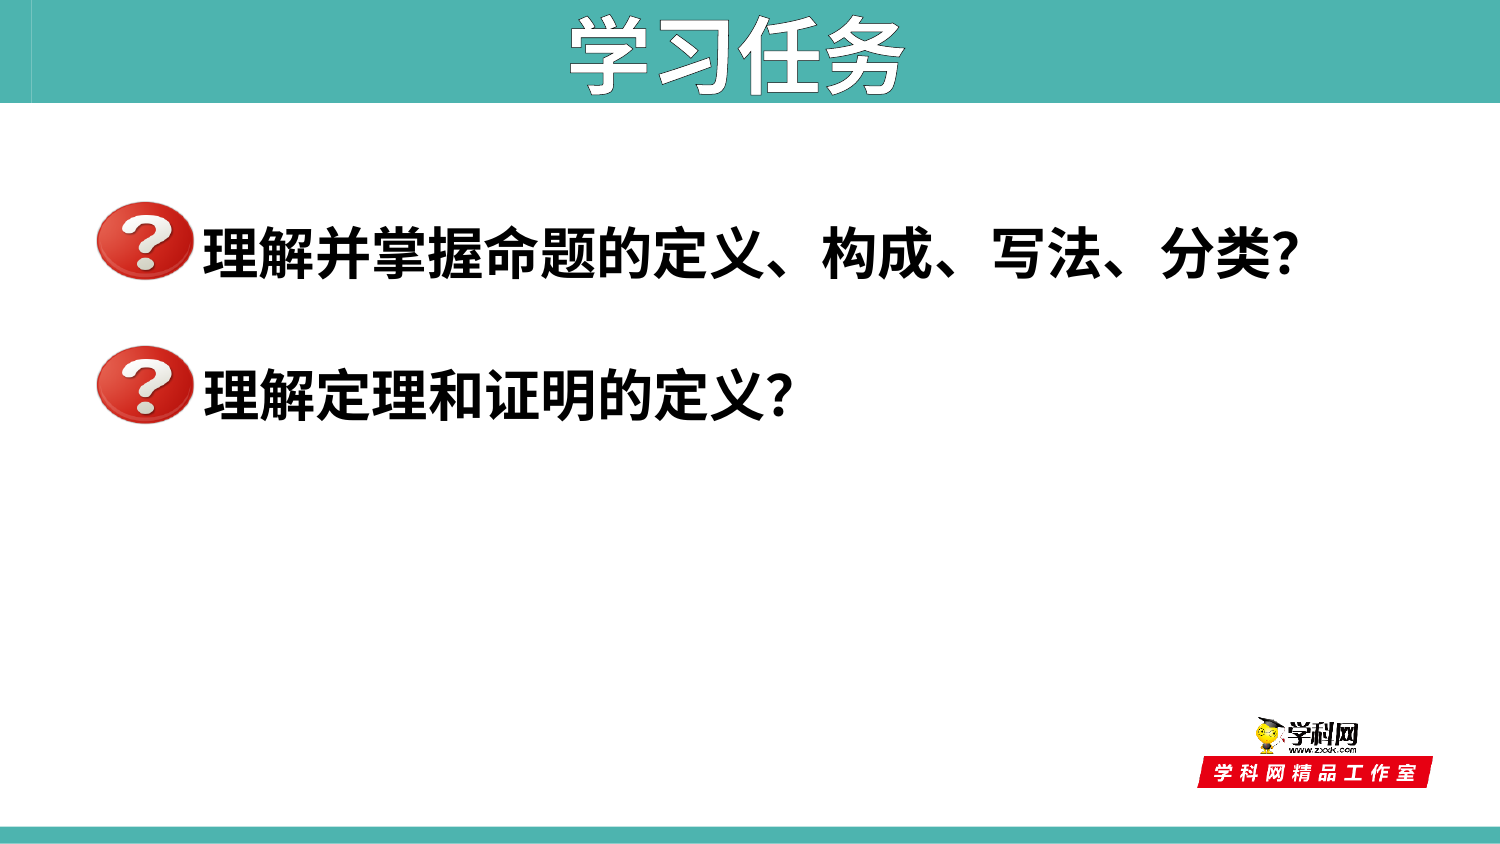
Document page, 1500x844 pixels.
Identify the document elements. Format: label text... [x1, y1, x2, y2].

picture [1256, 717, 1358, 754]
text_box 理解并掌握命题的定义、构成、写法、分类？ [191, 192, 1459, 292]
picture [1197, 756, 1433, 788]
text_box 学习任务 [554, 0, 920, 111]
picture [92, 342, 198, 428]
text_box 理解定理和证明的定义？ [191, 334, 1273, 433]
picture [92, 197, 198, 283]
